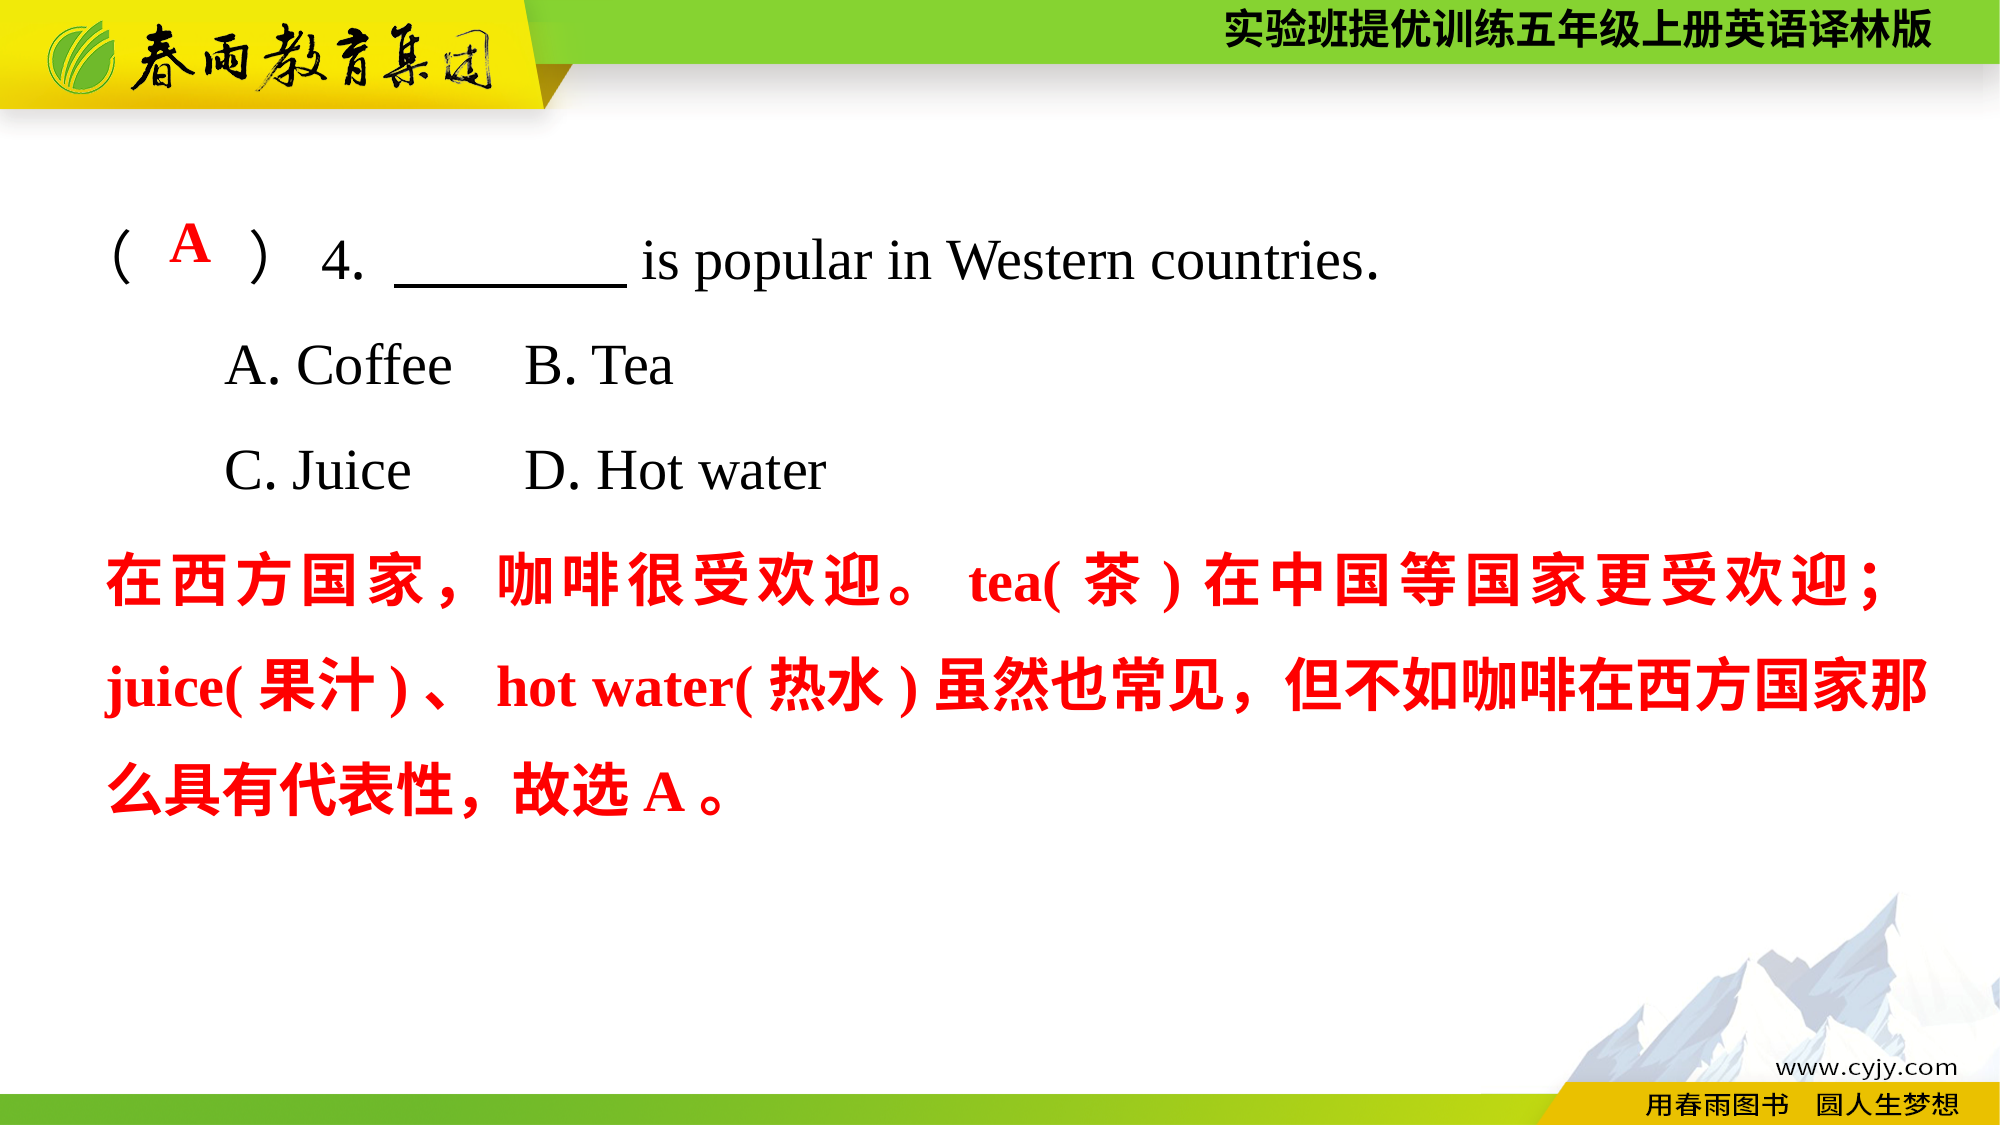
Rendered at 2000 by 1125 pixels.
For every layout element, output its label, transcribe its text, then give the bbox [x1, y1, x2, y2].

picture [0, 0, 2000, 1125]
text_box A [154, 196, 227, 282]
text_box 在西方国家，咖啡很受欢迎。tea(茶)在中国等国家更受欢迎；juice(果汁)、hot water(热水)虽然也常见，但不如咖啡在西方国家那么具有代表性，故选A。 [90, 500, 1944, 831]
list （ ）4. is popular in Western countries. A. Coffee B. Tea C. Juice D. Hot water [59, 178, 1944, 513]
